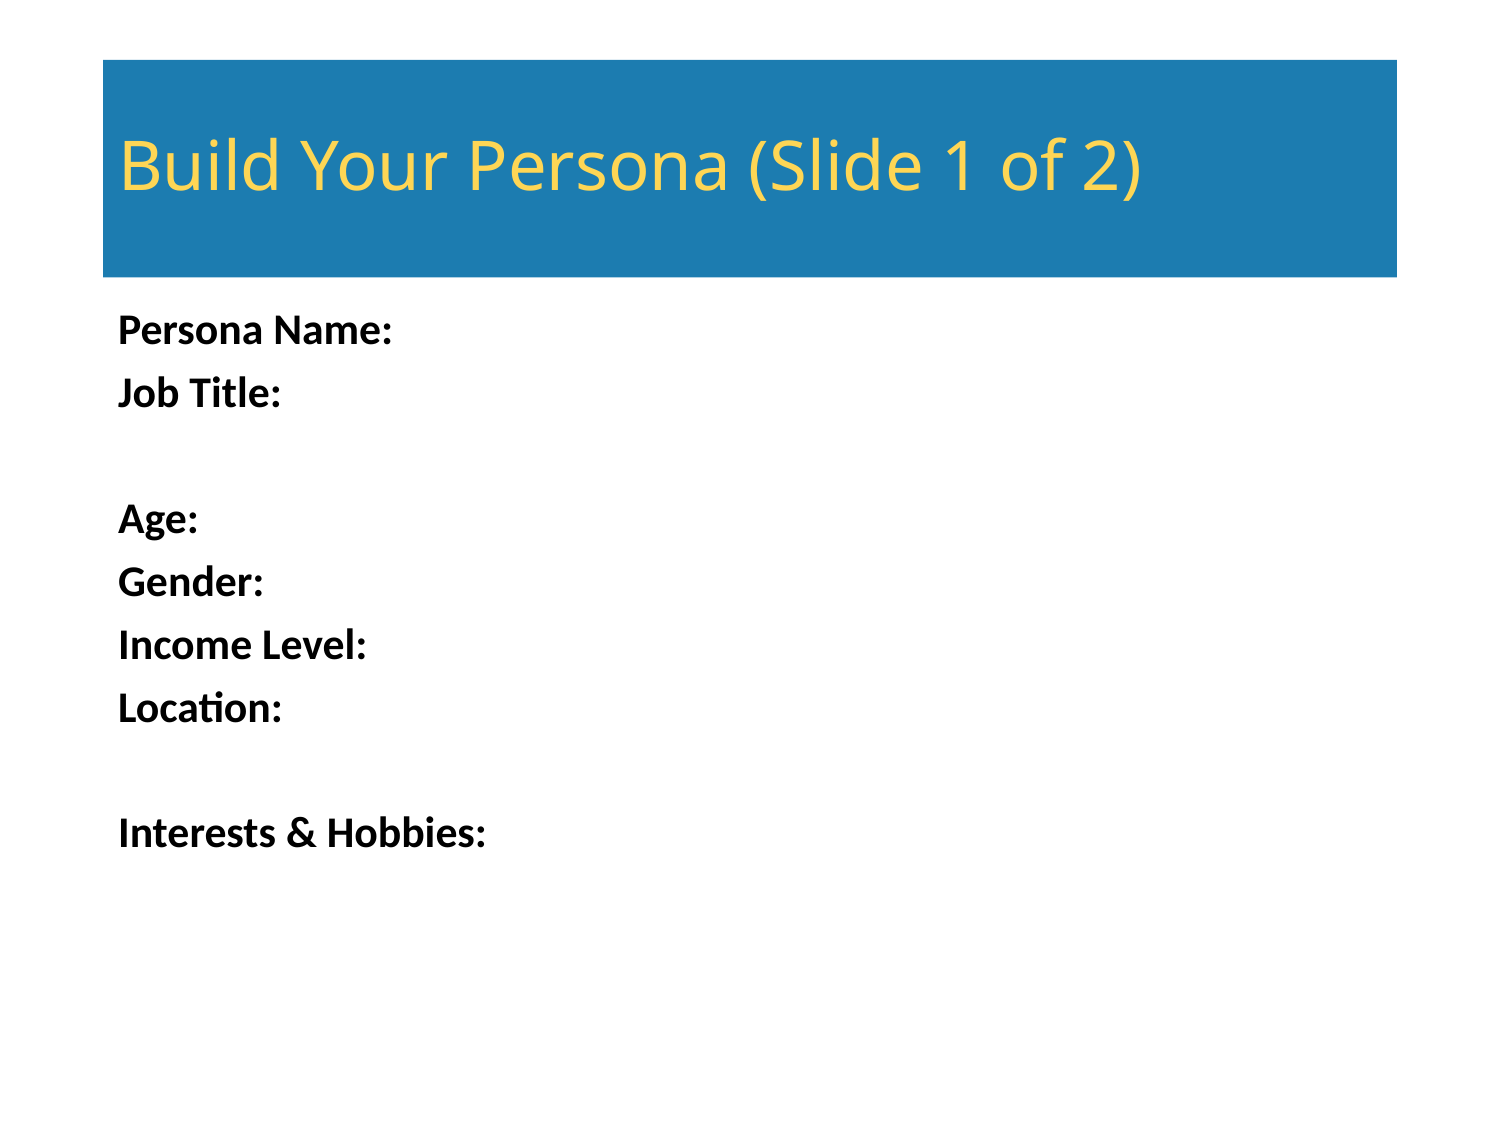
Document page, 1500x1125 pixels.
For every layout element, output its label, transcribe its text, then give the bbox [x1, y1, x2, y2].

title Build Your Persona (Slide 1 of 2) [103, 59, 1397, 278]
list Persona Name: Job Title: Age: Gender: Income Level: Location: Interests & Hobbies: [103, 299, 1397, 1014]
